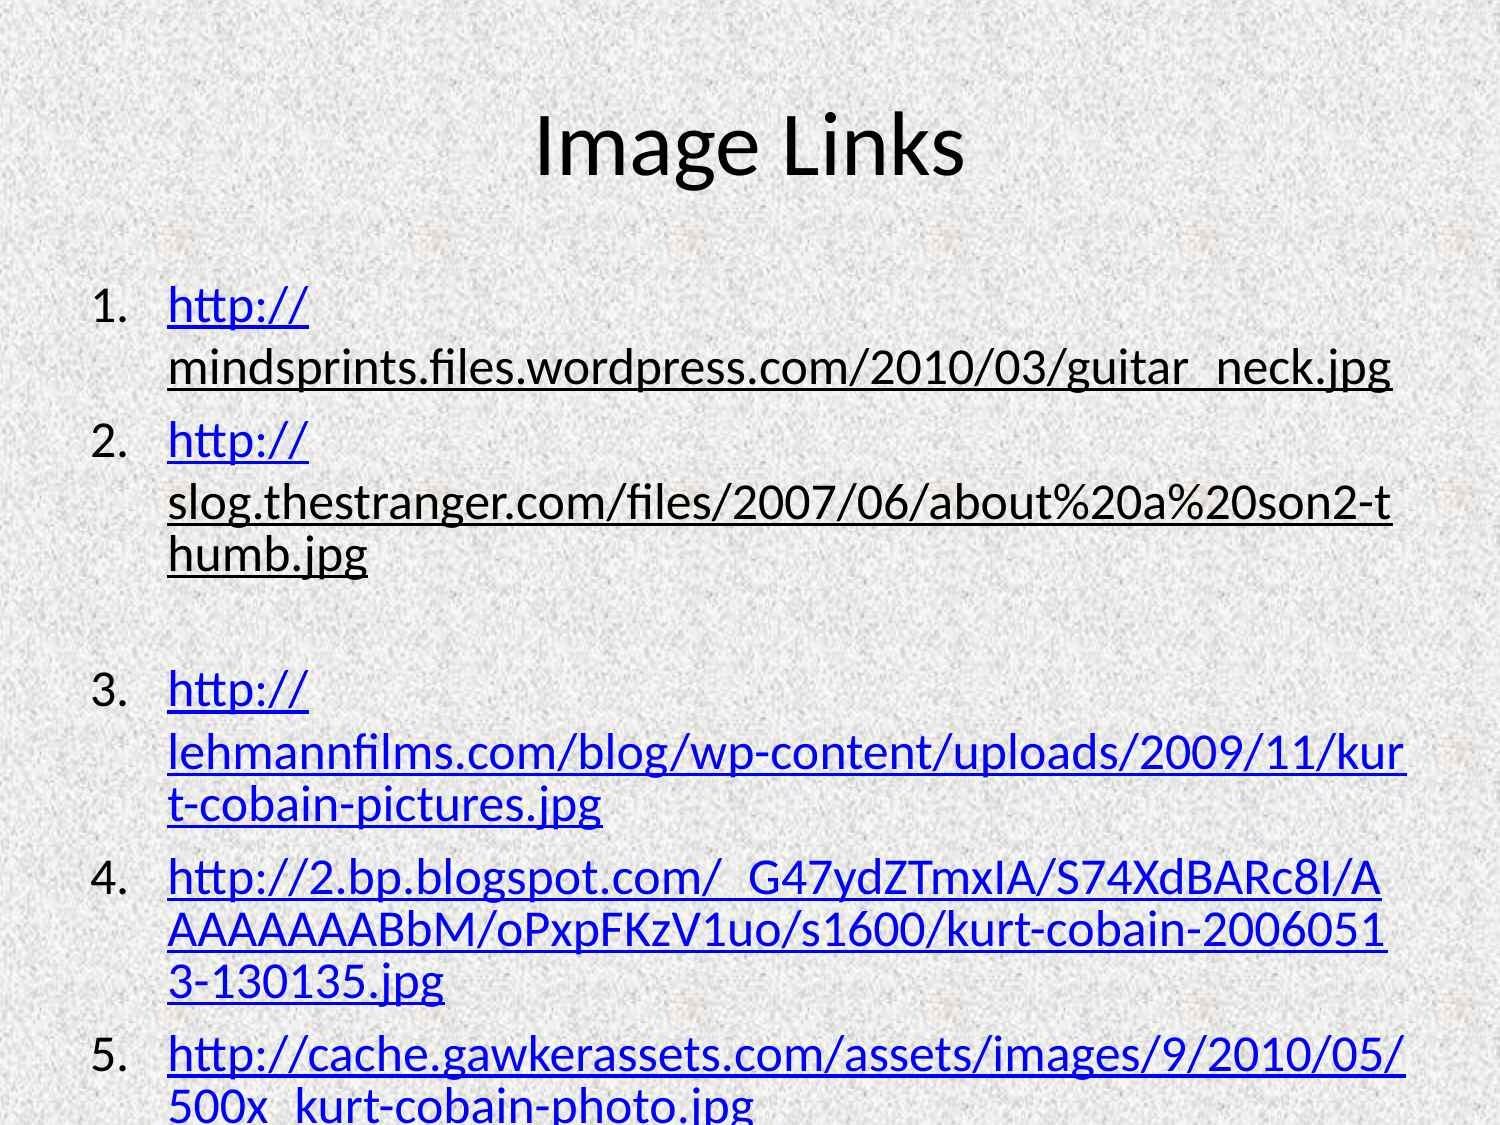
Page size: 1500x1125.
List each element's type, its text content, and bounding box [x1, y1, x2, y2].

picture [0, 0, 1500, 1125]
list http://mindsprints.files.wordpress.com/2010/03/guitar_neck.jpg http://slog.thestranger.com/files/2007/06/about%20a%20son2-thumb.jpg http://lehmannfilms.com/blog/wp-content/uploads/2009/11/kurt-cobain-pictures.jpg http://2.bp.blogspot.com/_G47ydZTmxIA/S74XdBARc8I/AAAAAAAABbM/oPxpFKzV1uo/s1600/kurt-cobain-20060513-130135.jpg http://cache.gawkerassets.com/assets/images/9/2010/05/500x_kurt-cobain-photo.jpg http://www.tonic.com/file/62756/ [75, 262, 1425, 1005]
title Image Links [75, 45, 1425, 233]
